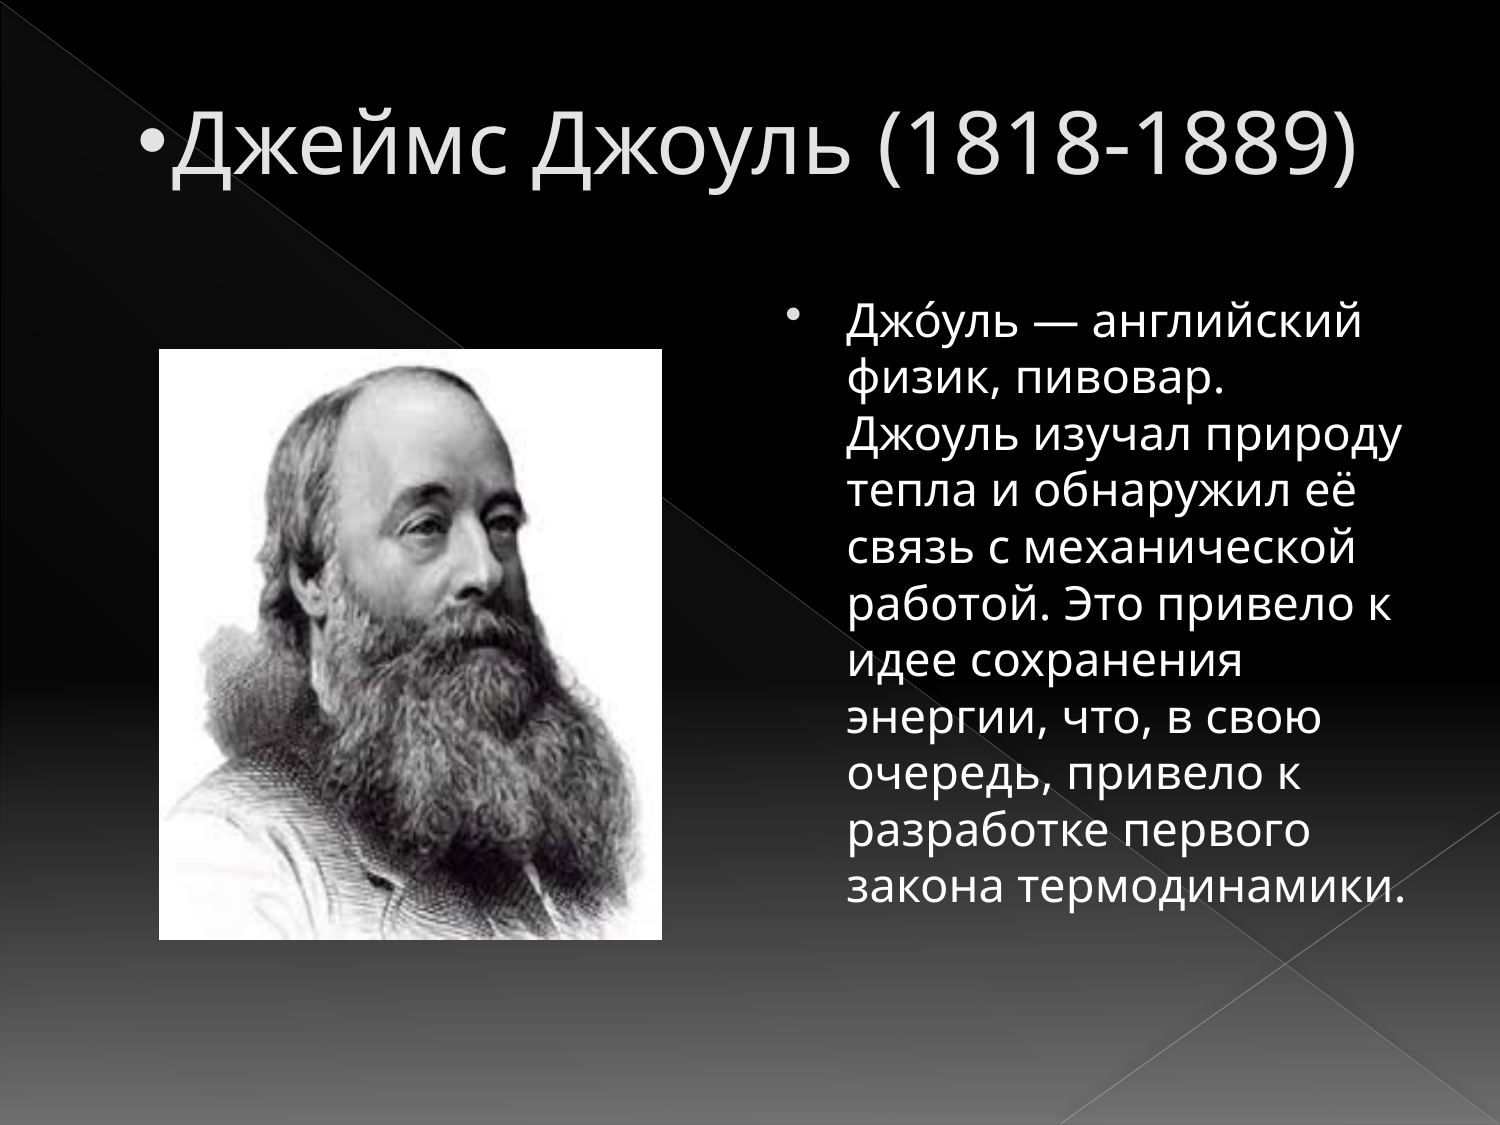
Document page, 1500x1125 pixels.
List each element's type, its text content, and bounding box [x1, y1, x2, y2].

list Джо́уль — английский физик, пивовар. Джоуль изучал природу тепла и обнаружил её связь с механической работой. Это привело к идее сохранения энергии, что, в свою очередь, привело к разработке первого закона термодинамики. [762, 282, 1425, 1025]
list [159, 349, 662, 941]
title Джеймс Джоуль (1818-1889) [75, 43, 1425, 235]
